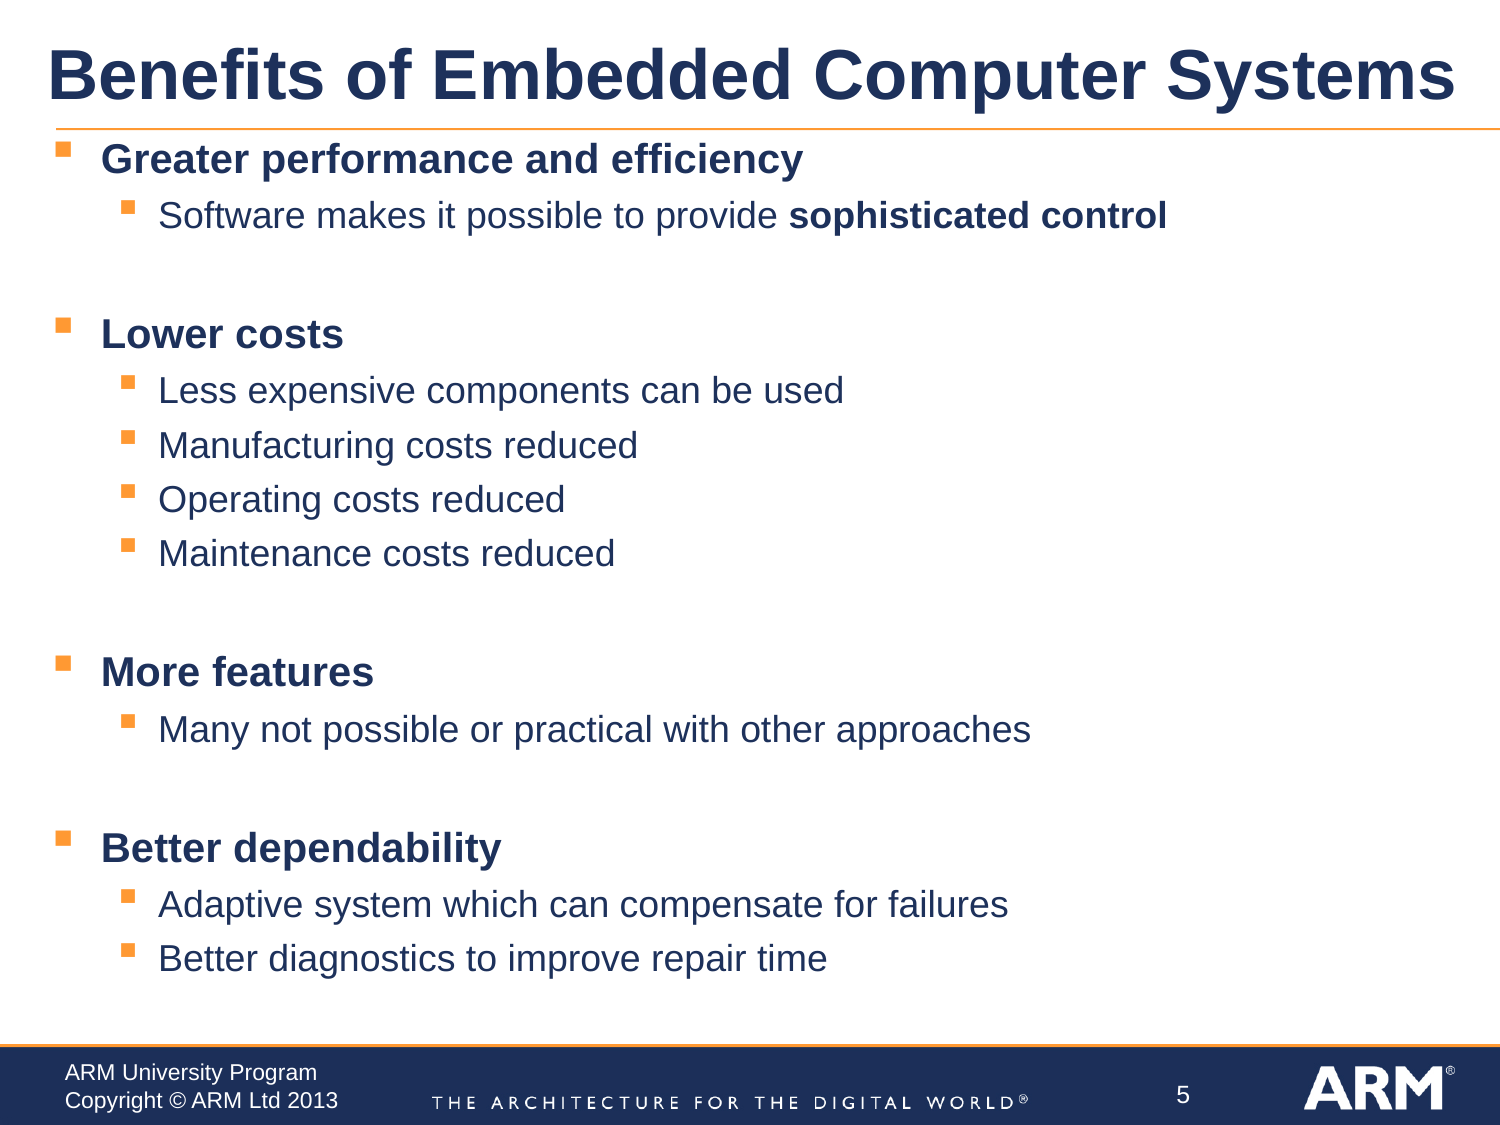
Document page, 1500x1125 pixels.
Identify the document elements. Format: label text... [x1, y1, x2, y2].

list Greater performance and efficiency Software makes it possible to provide sophisticated control Lower costs Less expensive components can be used Manufacturing costs reduced Operating costs reduced Maintenance costs reduced More features Many not possible or practical with other approaches Better dependability Adaptive system which can compensate for failures Better diagnostics to improve repair time [38, 124, 1500, 1015]
title Benefits of Embedded Computer Systems [34, 1, 1500, 141]
picture [0, 1048, 1500, 1125]
